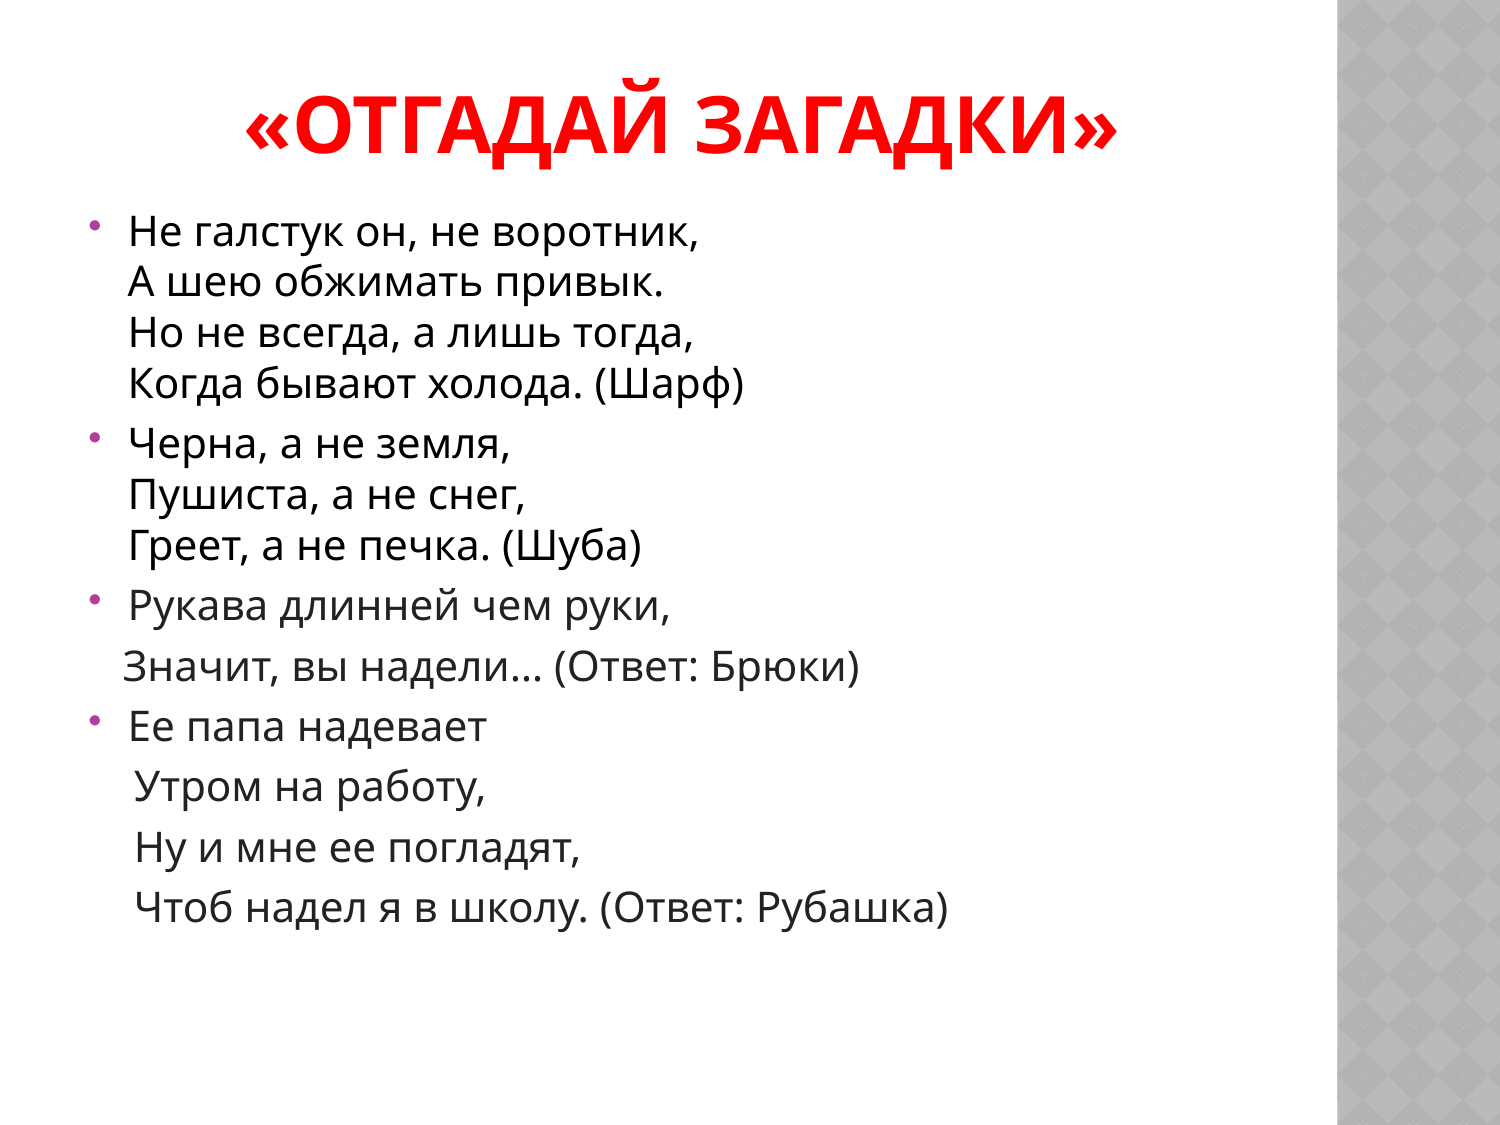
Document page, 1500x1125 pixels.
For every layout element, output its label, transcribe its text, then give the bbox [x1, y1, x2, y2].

title «отгадай загадки» [88, 66, 1276, 170]
list Не галстук он, не воротник, А шею обжимать привык. Но не всегда, а лишь тогда, Когда бывают холода. (Шарф) Черна, а не земля, Пушиста, а не снег, Греет, а не печка. (Шуба) Рукава длинней чем руки, Значит, вы надели… (Ответ: Брюки) Ее папа надевает Утром на работу, Ну и мне ее погладят, Чтоб надел я в школу. (Ответ: Рубашка) [75, 196, 1263, 1094]
